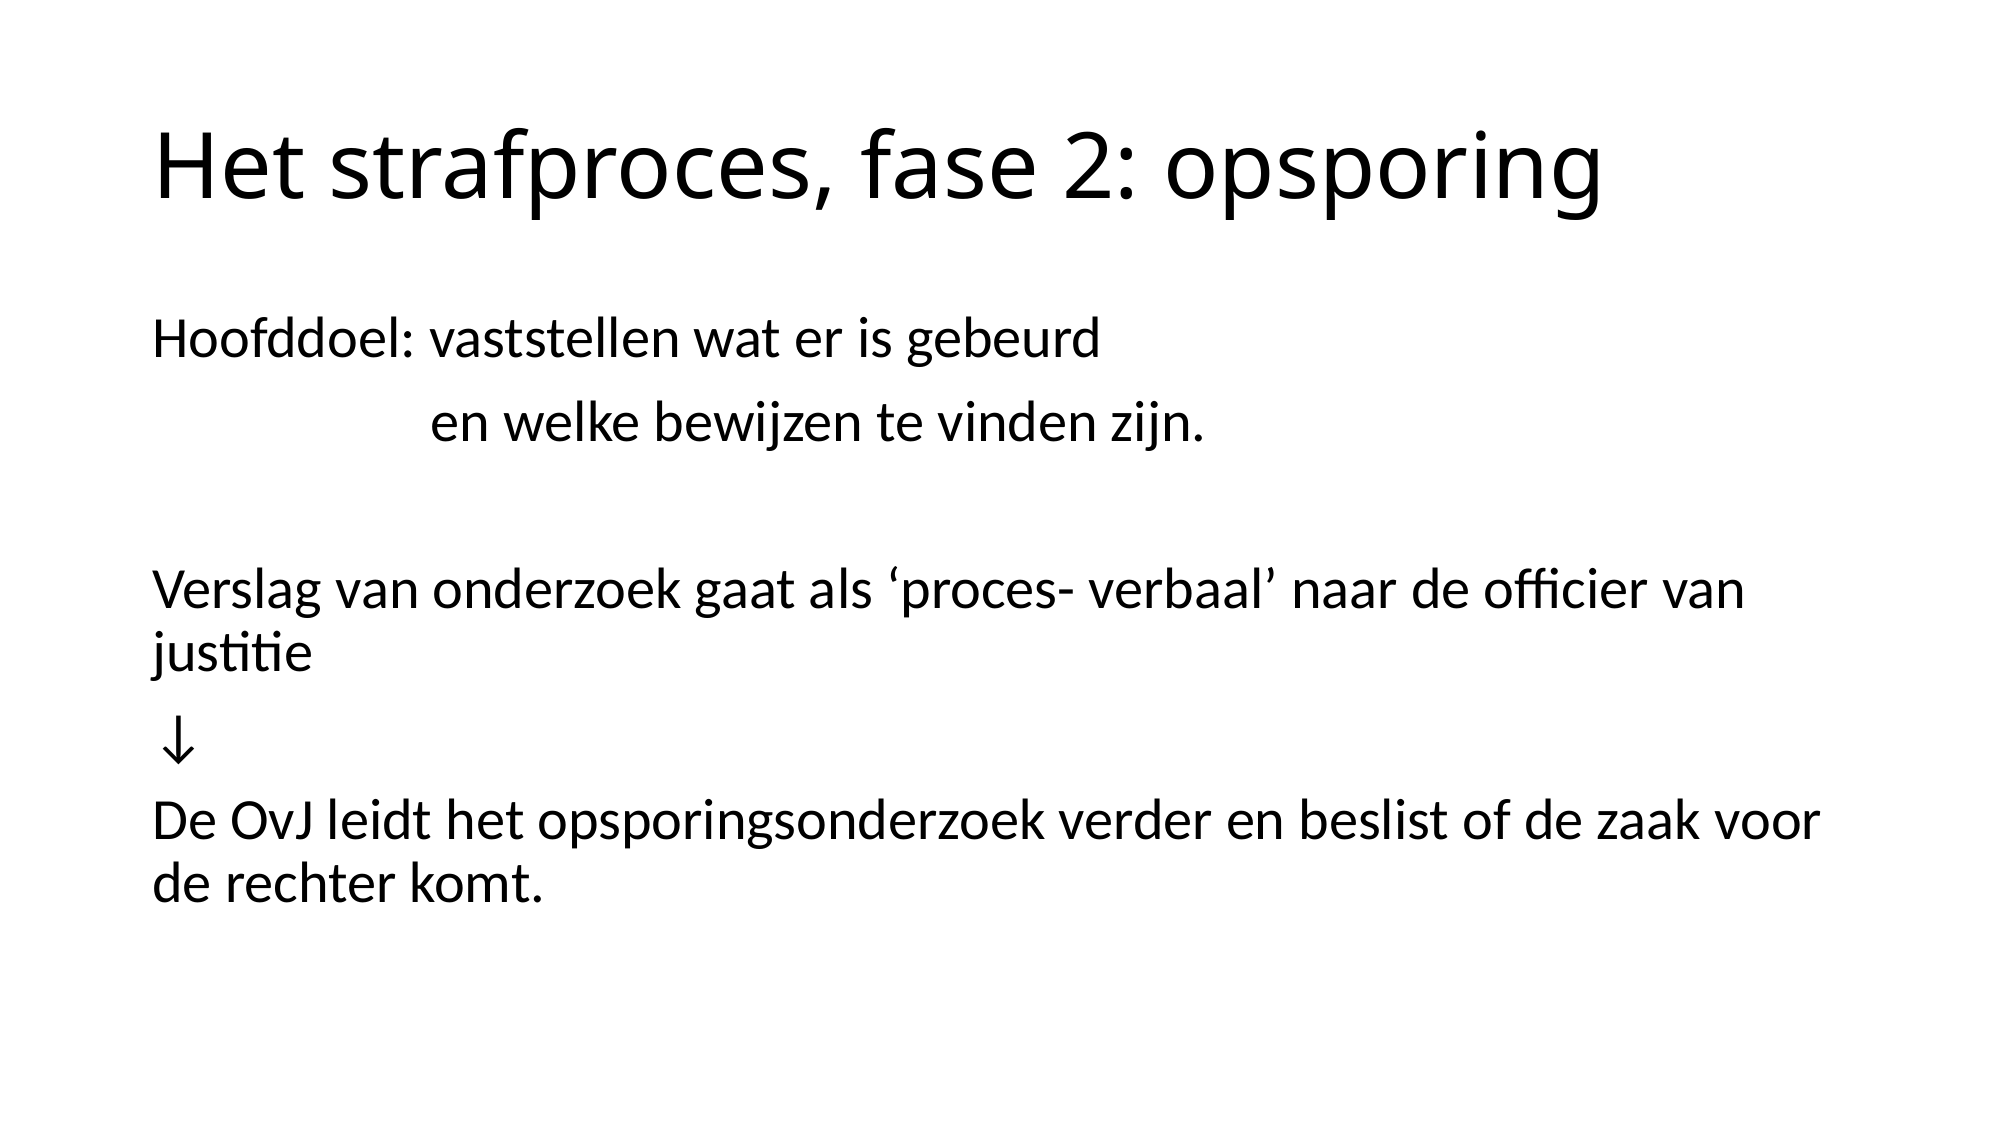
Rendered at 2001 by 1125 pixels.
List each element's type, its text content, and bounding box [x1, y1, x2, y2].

list Hoofddoel: vaststellen wat er is gebeurd en welke bewijzen te vinden zijn. Verslag van onderzoek gaat als ‘proces- verbaal’ naar de officier van justitie ↓ De OvJ leidt het opsporingsonderzoek verder en beslist of de zaak voor de rechter komt. [137, 299, 1863, 1014]
title Het strafproces, fase 2: opsporing [137, 59, 1863, 278]
